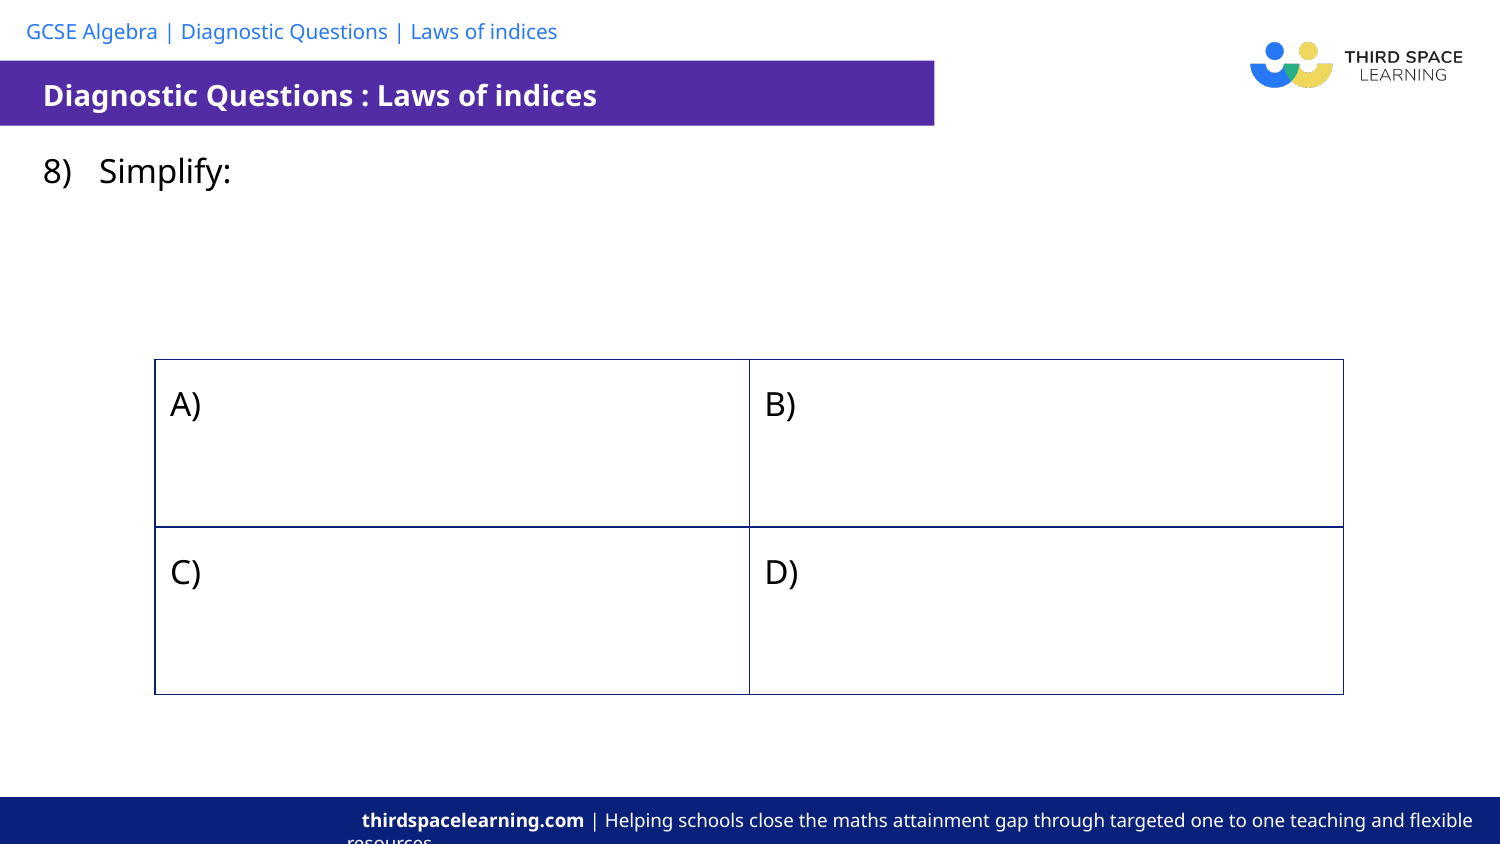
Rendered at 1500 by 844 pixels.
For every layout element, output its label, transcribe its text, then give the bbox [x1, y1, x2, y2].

text_box Diagnostic Questions : Laws of indices [27, 61, 778, 127]
picture [1250, 33, 1465, 99]
